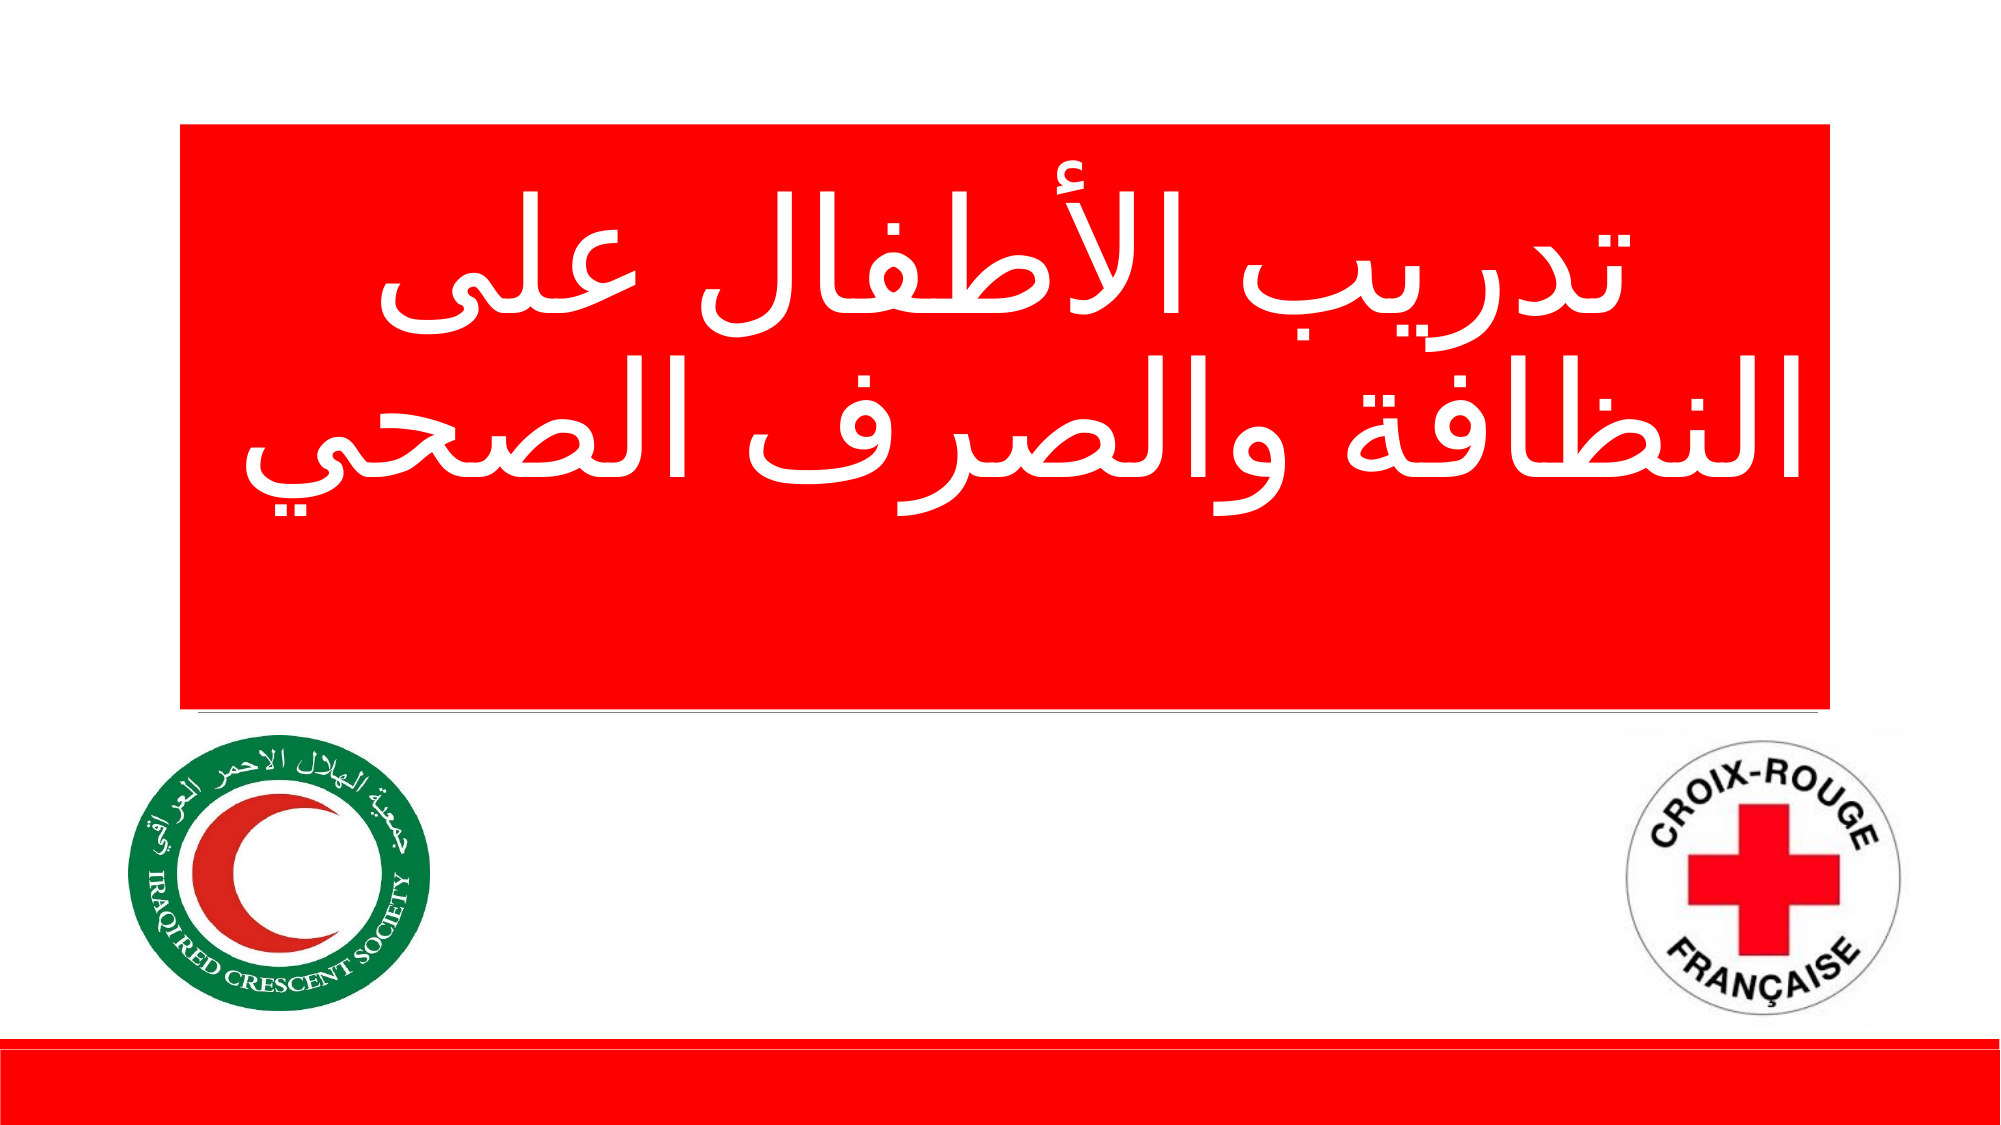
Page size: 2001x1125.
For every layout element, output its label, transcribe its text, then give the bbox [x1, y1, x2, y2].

picture [127, 734, 431, 1012]
picture [1614, 730, 1911, 1027]
title تدريب الأطفال على النظافة والصرف الصحي [180, 124, 1830, 710]
